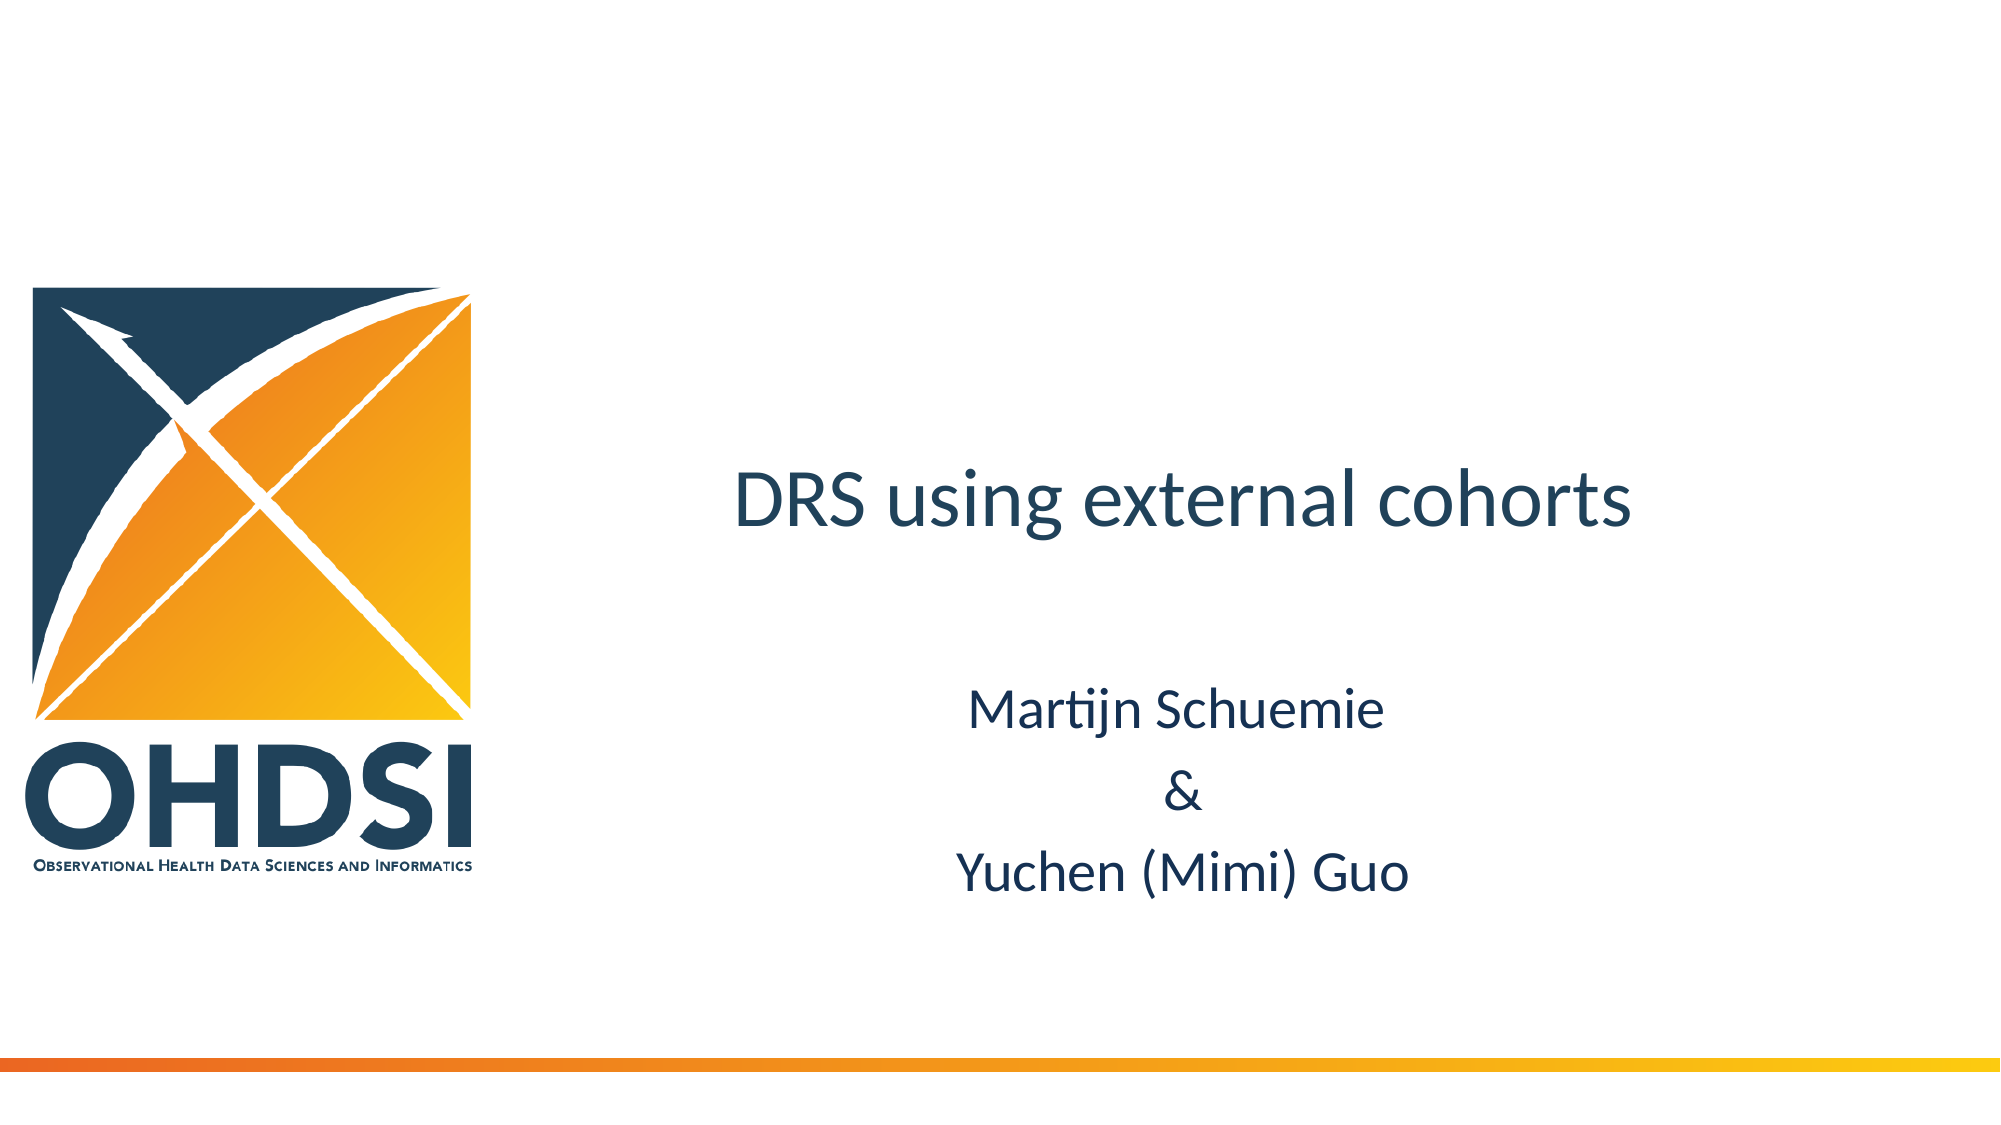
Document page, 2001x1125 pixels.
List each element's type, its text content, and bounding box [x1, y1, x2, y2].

title DRS using external cohorts [516, 349, 1850, 638]
subtitle Martijn Schuemie & Yuchen (Mimi) Guo [516, 662, 1850, 950]
picture [0, 237, 529, 920]
